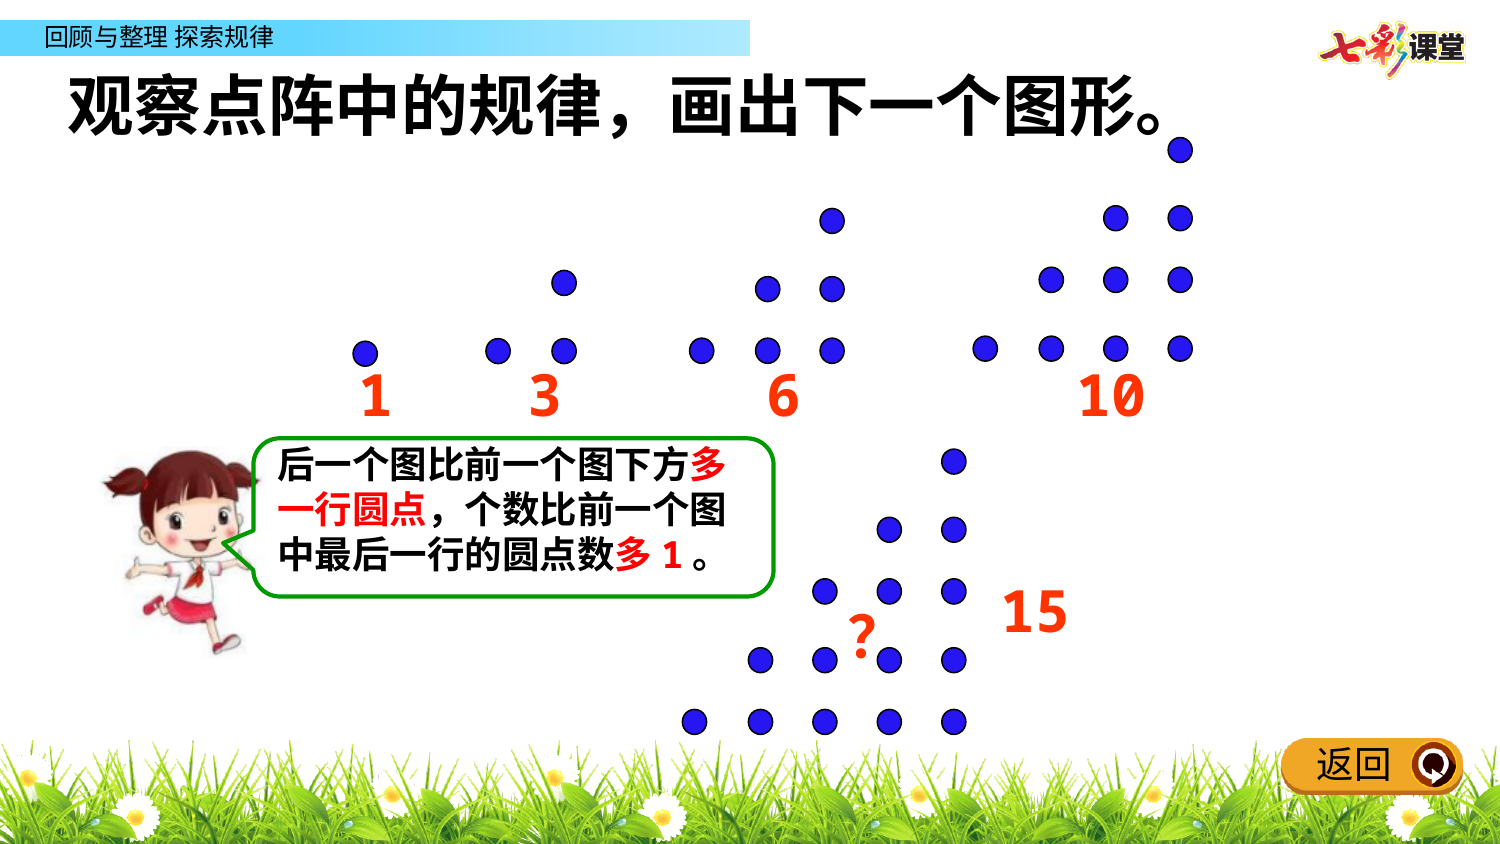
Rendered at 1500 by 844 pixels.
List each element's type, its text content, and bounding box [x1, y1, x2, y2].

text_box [1281, 733, 1464, 795]
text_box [352, 137, 1193, 367]
picture [1316, 20, 1468, 80]
picture [98, 446, 266, 659]
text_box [253, 433, 774, 597]
text_box 6 [751, 376, 823, 436]
text_box 15 [986, 566, 1111, 652]
text_box 1 [343, 351, 415, 432]
text_box 3 [512, 376, 583, 432]
text_box 观察点阵中的规律，画出下一个图形。 [53, 56, 1355, 151]
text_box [682, 448, 967, 735]
text_box 10 [1061, 376, 1168, 436]
picture [0, 740, 1500, 844]
